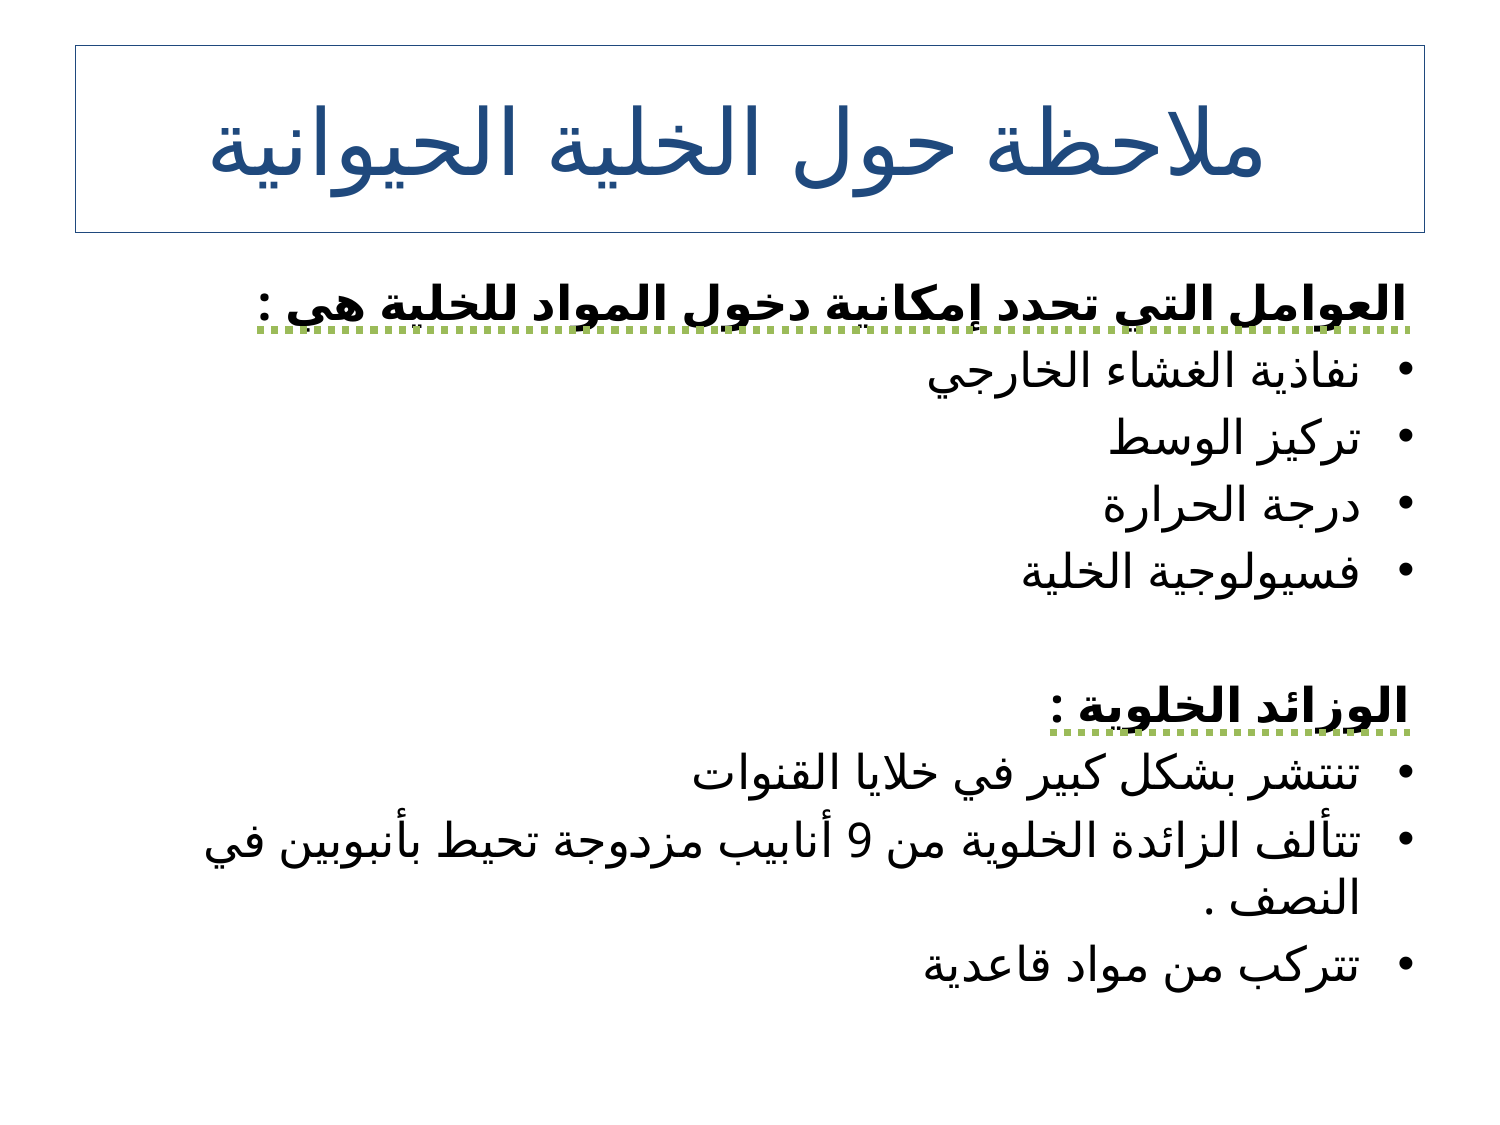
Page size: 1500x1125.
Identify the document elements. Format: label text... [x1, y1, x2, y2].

list العوامل التي تحدد إمكانية دخول المواد للخلية هي : نفاذية الغشاء الخارجي تركيز الوسط درجة الحرارة فسيولوجية الخلية الوزائد الخلوية : تنتشر بشكل كبير في خلايا القنوات تتألف الزائدة الخلوية من 9 أنابيب مزدوجة تحيط بأنبوبين في النصف . تتركب من مواد قاعدية [75, 264, 1425, 1007]
title ملاحظة حول الخلية الحيوانية [75, 45, 1425, 233]
